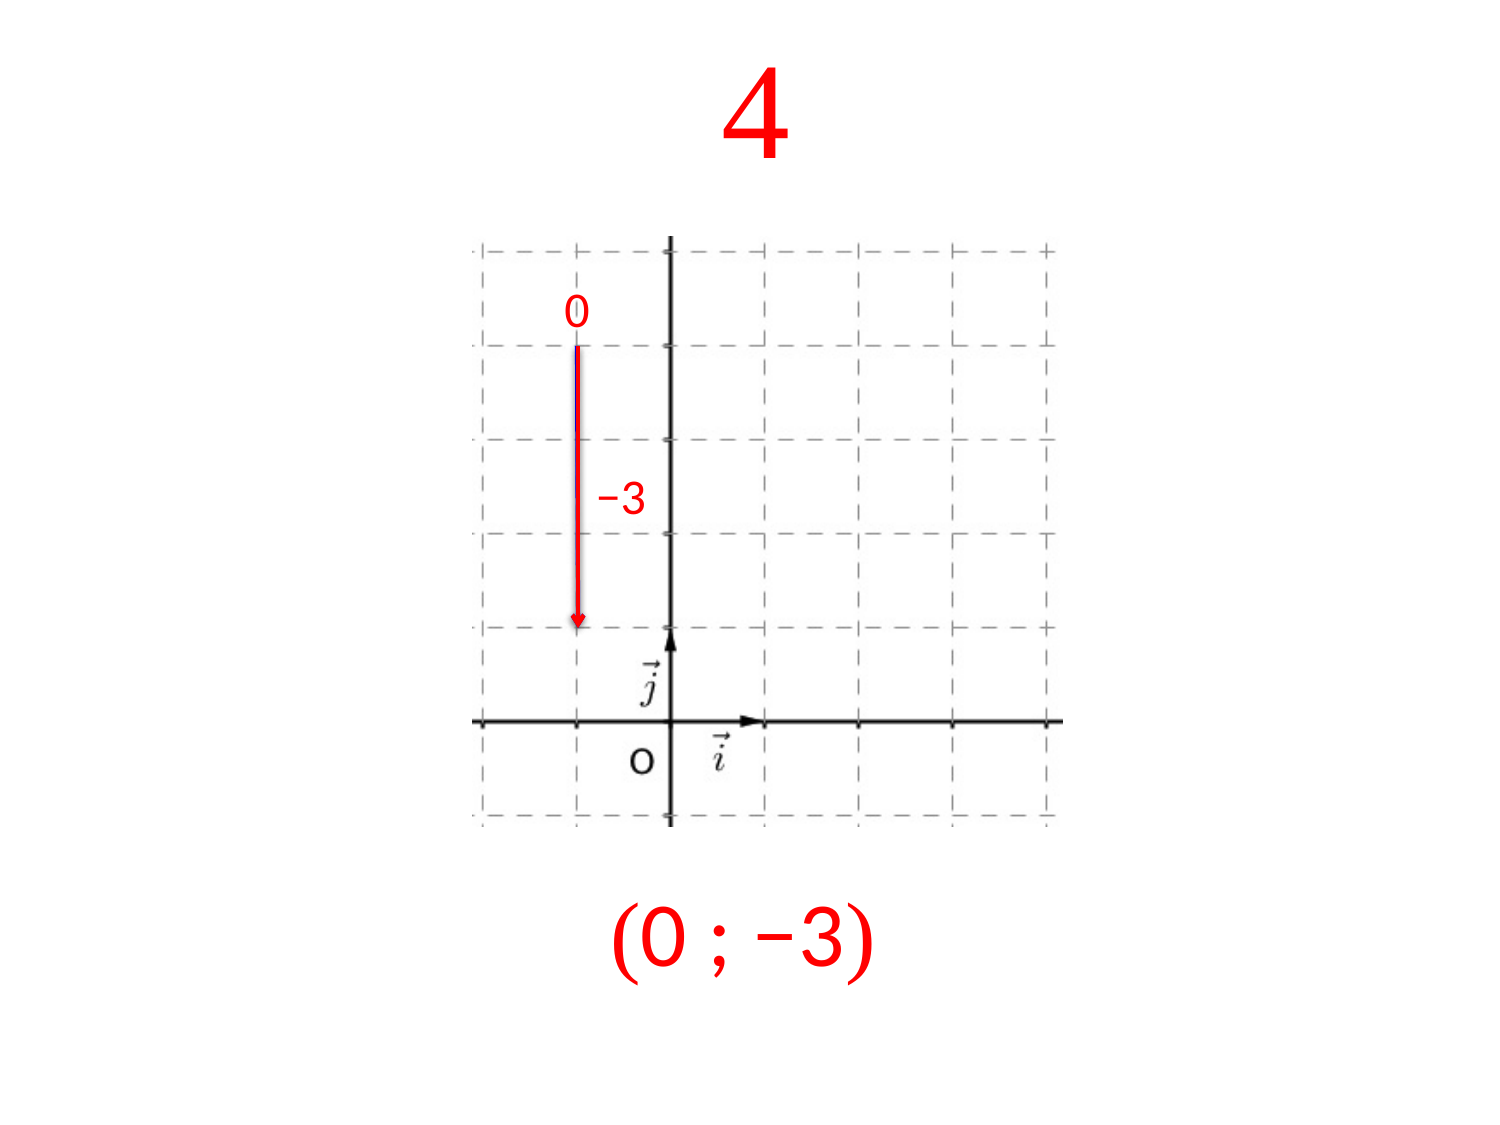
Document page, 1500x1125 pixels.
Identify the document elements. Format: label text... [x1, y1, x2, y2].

text_box 4 [5, 0, 1500, 208]
picture [472, 235, 1064, 827]
text_box (0 ; −3) [595, 867, 901, 993]
